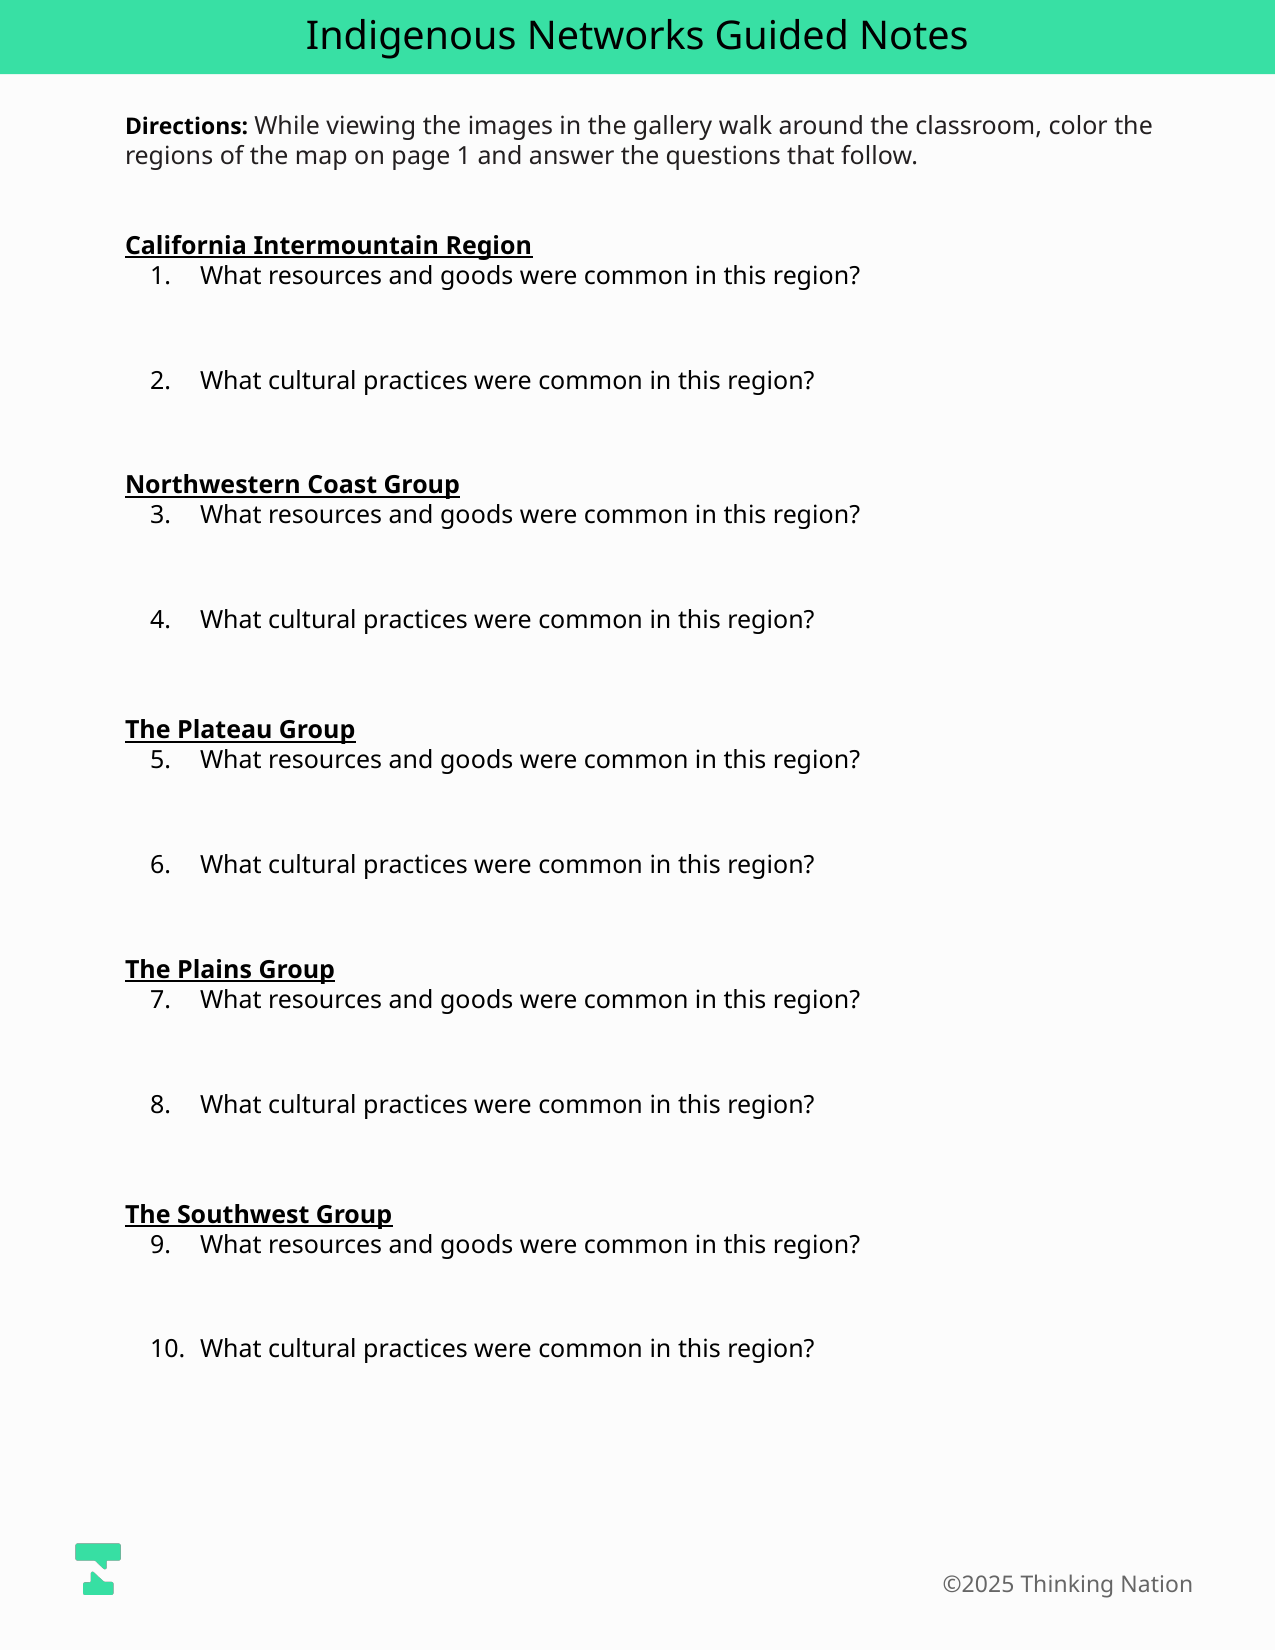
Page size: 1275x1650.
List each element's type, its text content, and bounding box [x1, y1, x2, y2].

text_box ©2025 Thinking Nation [907, 1553, 1210, 1605]
text_box Directions: While viewing the images in the gallery walk around the classroom, color the regions of the map on page 1 and answer the questions that follow. California Intermountain Region What resources and goods were common in this region? What cultural practices were common in this region? Northwestern Coast Group What resources and goods were common in this region? What cultural practices were common in this region? The Plateau Group What resources and goods were common in this region? What cultural practices were common in this region? The Plains Group What resources and goods were common in this region? What cultural practices were common in this region? The Southwest Group What resources and goods were common in this region? What cultural practices were common in this region? [109, 94, 1204, 1495]
picture [62, 1533, 134, 1605]
text_box Indigenous Networks Guided Notes [0, 0, 1275, 75]
